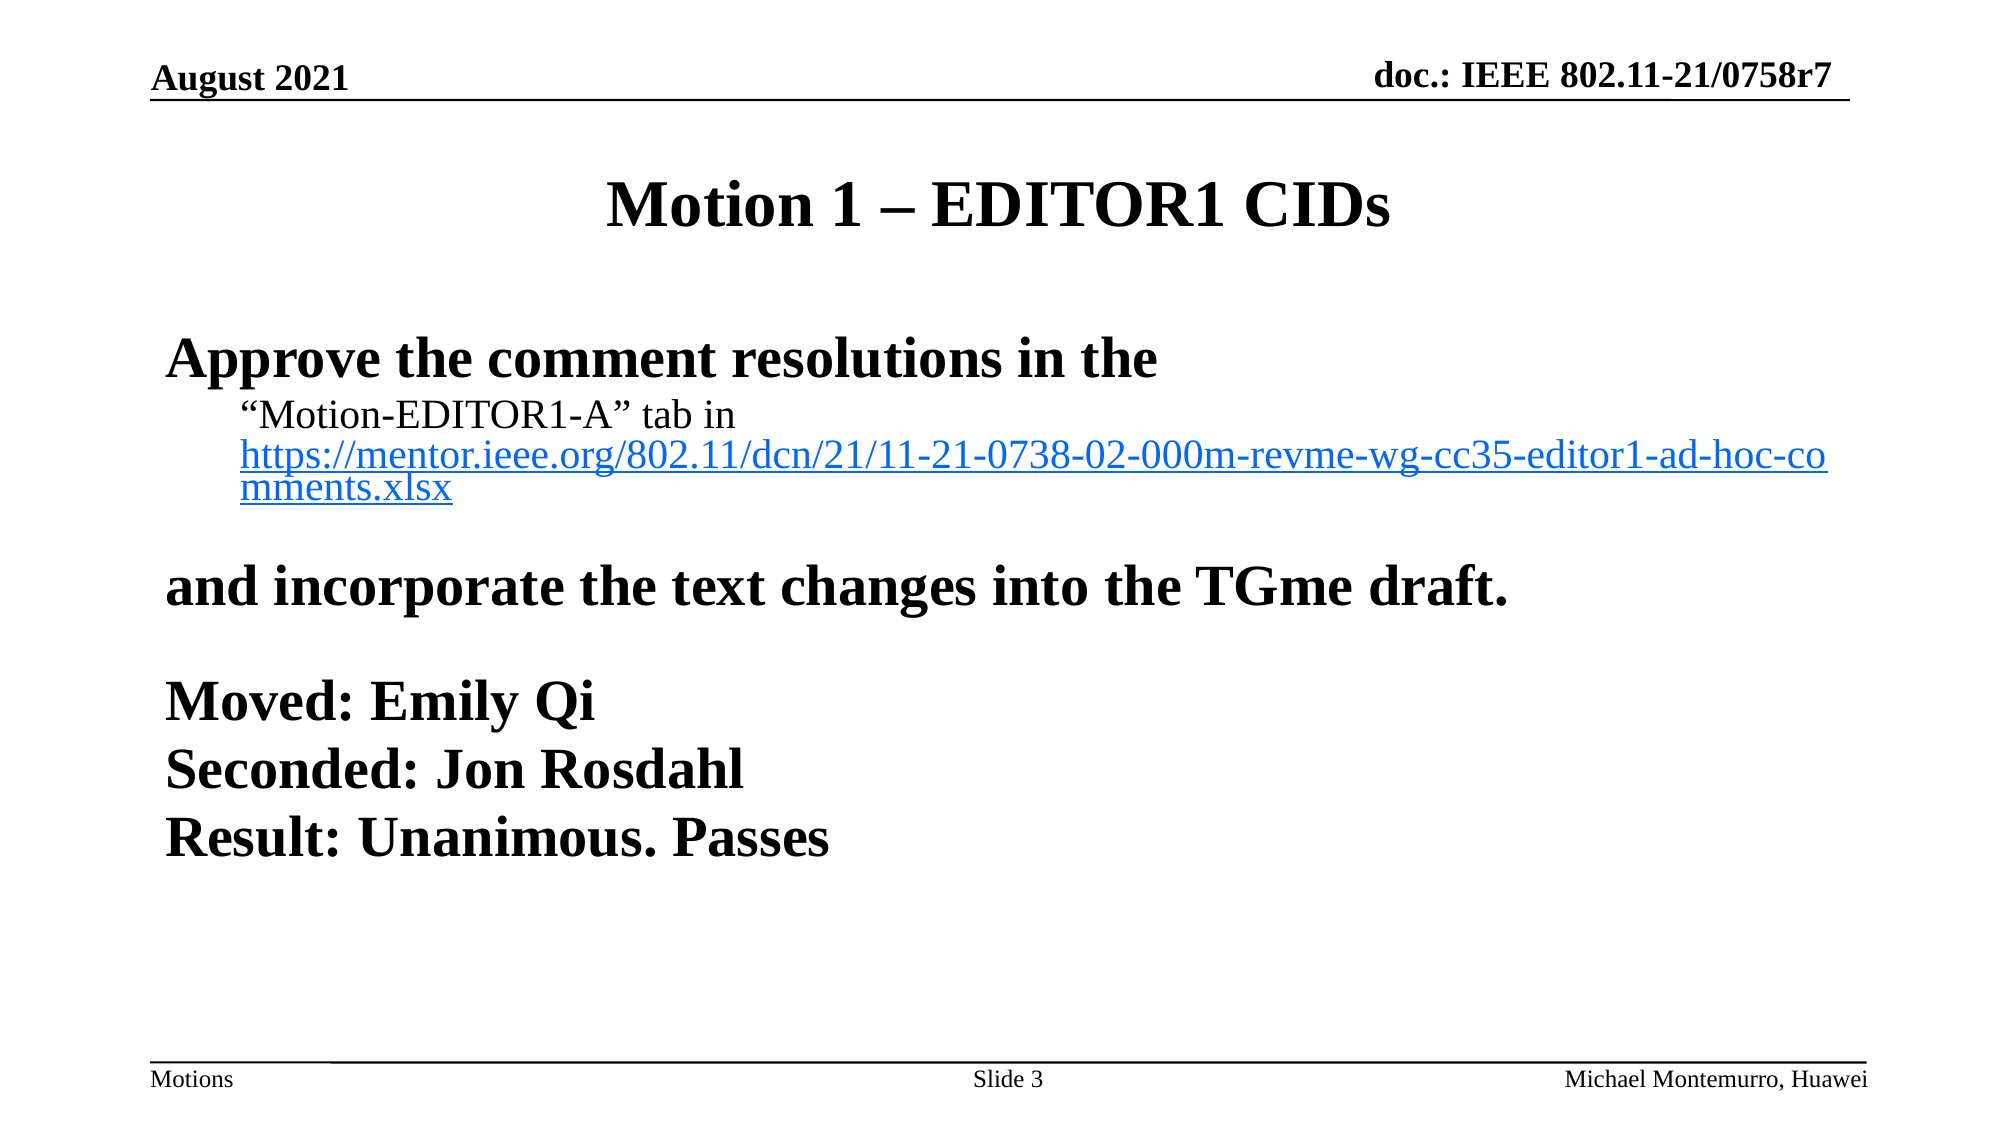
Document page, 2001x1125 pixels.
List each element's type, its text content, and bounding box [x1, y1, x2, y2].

title Motion 1 – EDITOR1 CIDs [150, 112, 1850, 288]
slide_number Slide 3 [964, 1061, 1053, 1125]
footer Michael Montemurro, Huawei [1266, 1061, 1869, 1093]
list Approve the comment resolutions in the “Motion-EDITOR1-A” tab in https://mentor.ieee.org/802.11/dcn/21/11-21-0738-02-000m-revme-wg-cc35-editor1-ad-hoc-comments.xlsx and incorporate the text changes into the TGme draft. Moved: Emily Qi Seconded: Jon Rosdahl Result: Unanimous. Passes [150, 324, 1850, 1000]
